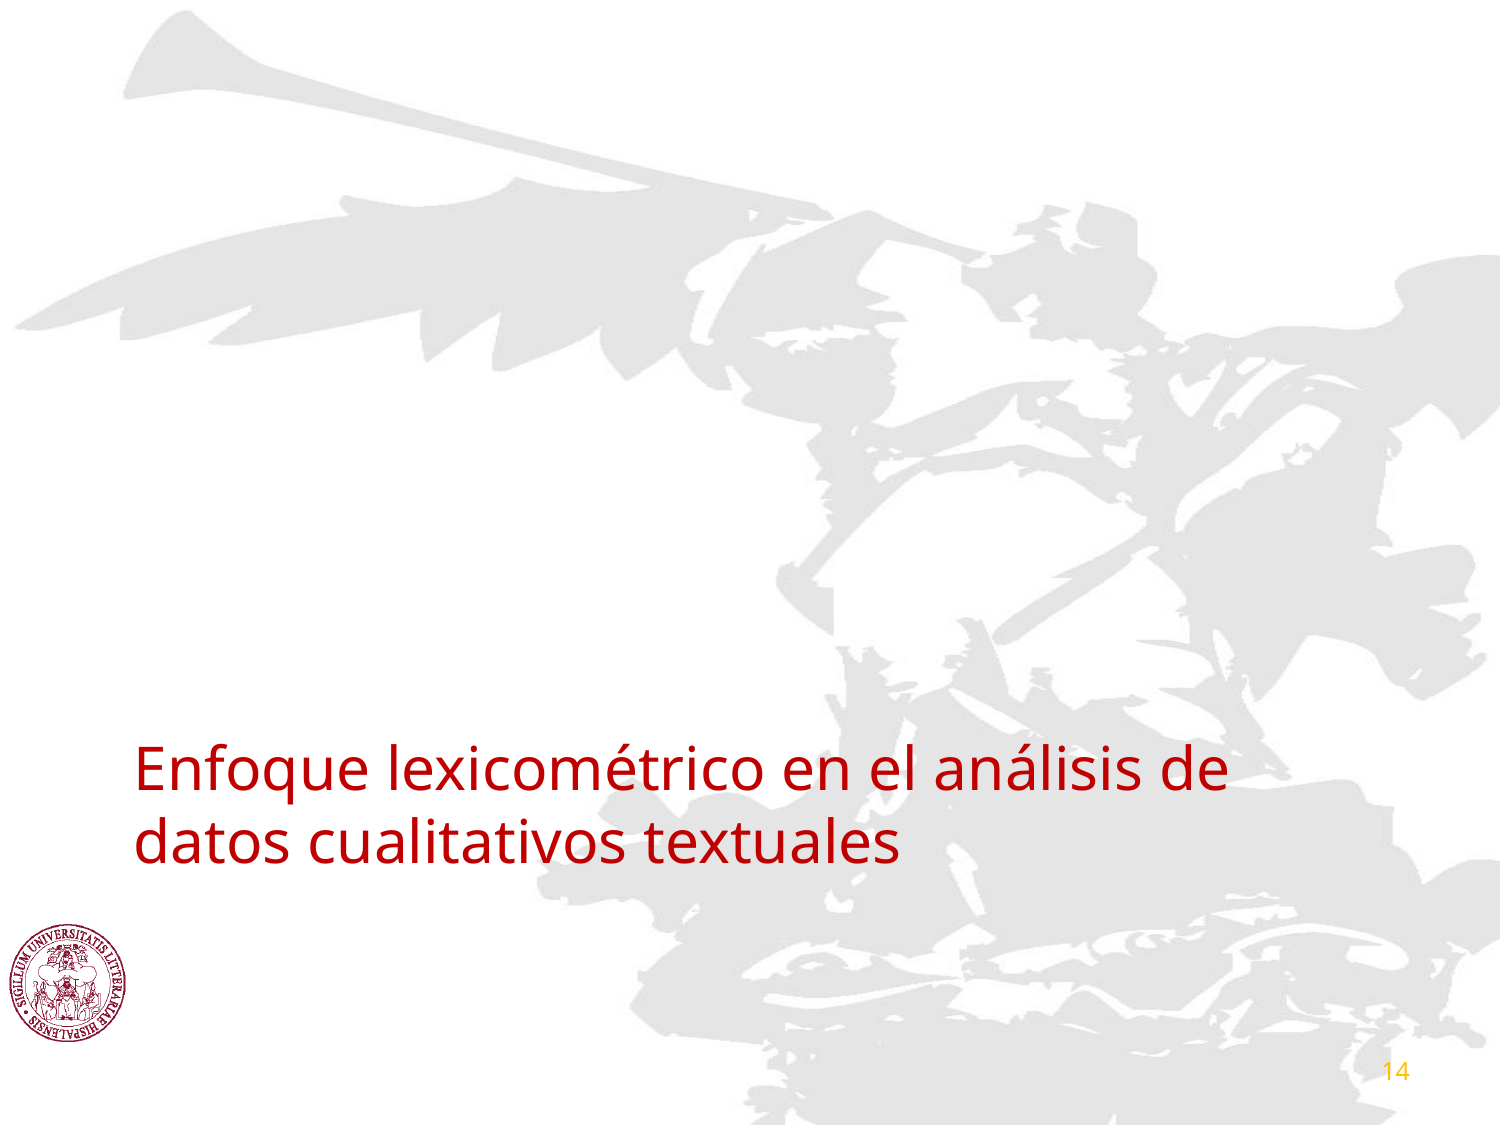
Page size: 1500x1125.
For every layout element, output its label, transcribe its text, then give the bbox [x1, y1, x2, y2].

picture [0, 0, 1500, 1125]
slide_number 14 [1074, 1042, 1425, 1103]
title Enfoque lexicométrico en el análisis de datos cualitativos textuales [118, 722, 1394, 947]
